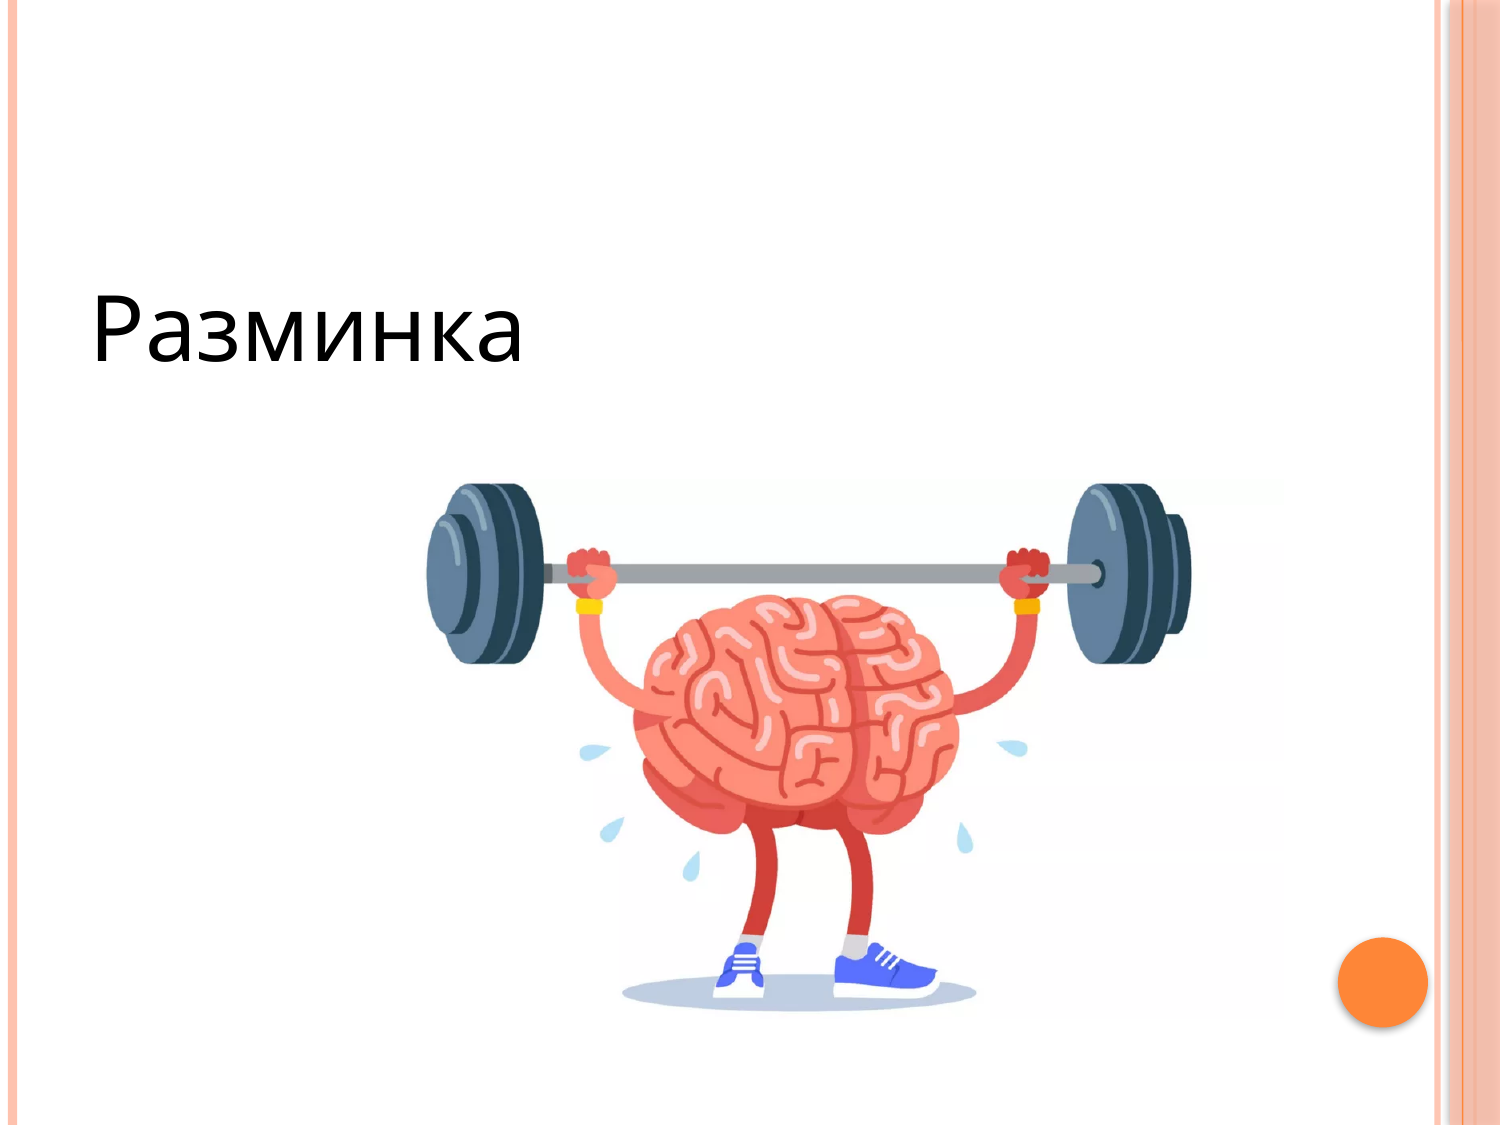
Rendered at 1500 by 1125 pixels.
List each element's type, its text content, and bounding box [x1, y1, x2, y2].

list Разминка [75, 262, 1300, 1062]
picture [324, 479, 1284, 1020]
